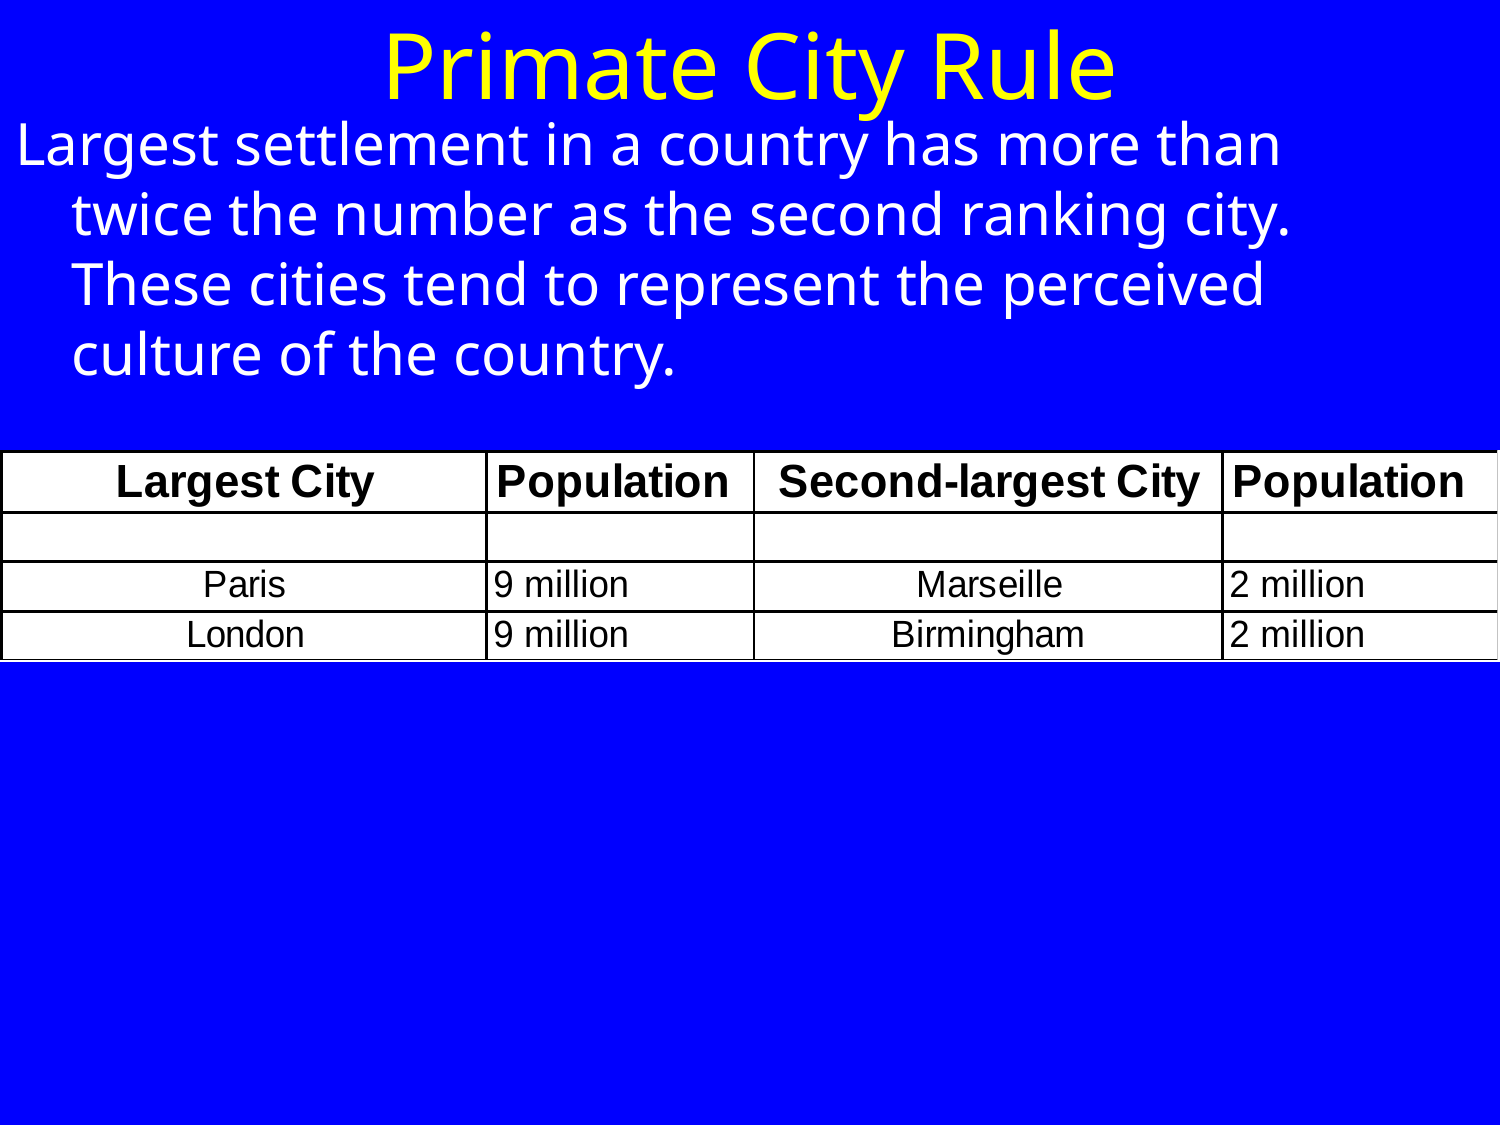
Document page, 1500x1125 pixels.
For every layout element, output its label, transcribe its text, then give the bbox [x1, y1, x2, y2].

list Largest settlement in a country has more than twice the number as the second ranking city. These cities tend to represent the perceived culture of the country. [0, 99, 1413, 448]
title Primate City Rule [112, 0, 1388, 99]
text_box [0, 449, 1500, 663]
